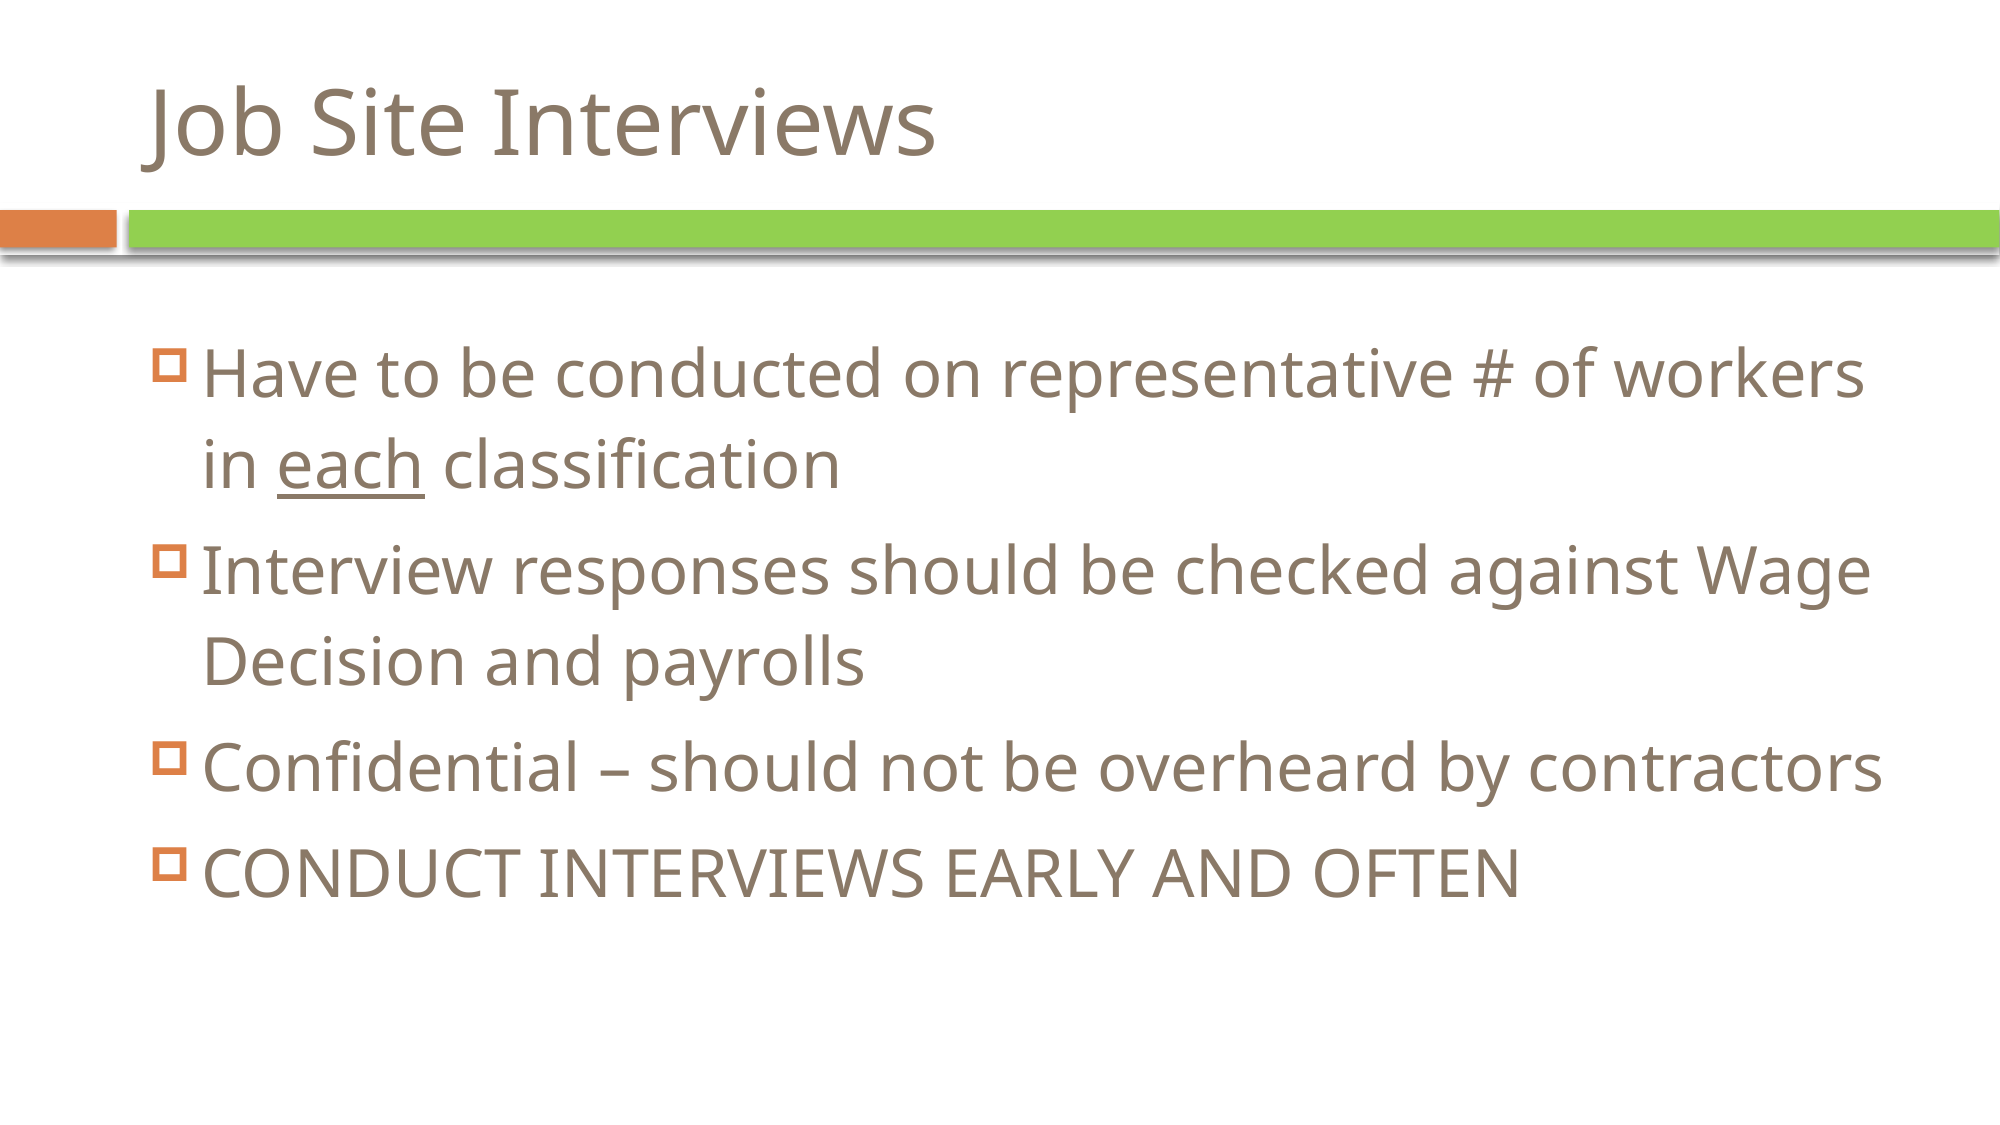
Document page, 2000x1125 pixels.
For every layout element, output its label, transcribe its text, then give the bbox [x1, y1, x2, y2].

list Have to be conducted on representative # of workers in each classification Interview responses should be checked against Wage Decision and payrolls Confidential – should not be overheard by contractors CONDUCT INTERVIEWS EARLY AND OFTEN [133, 312, 1917, 950]
title Job Site Interviews [133, 37, 1917, 200]
